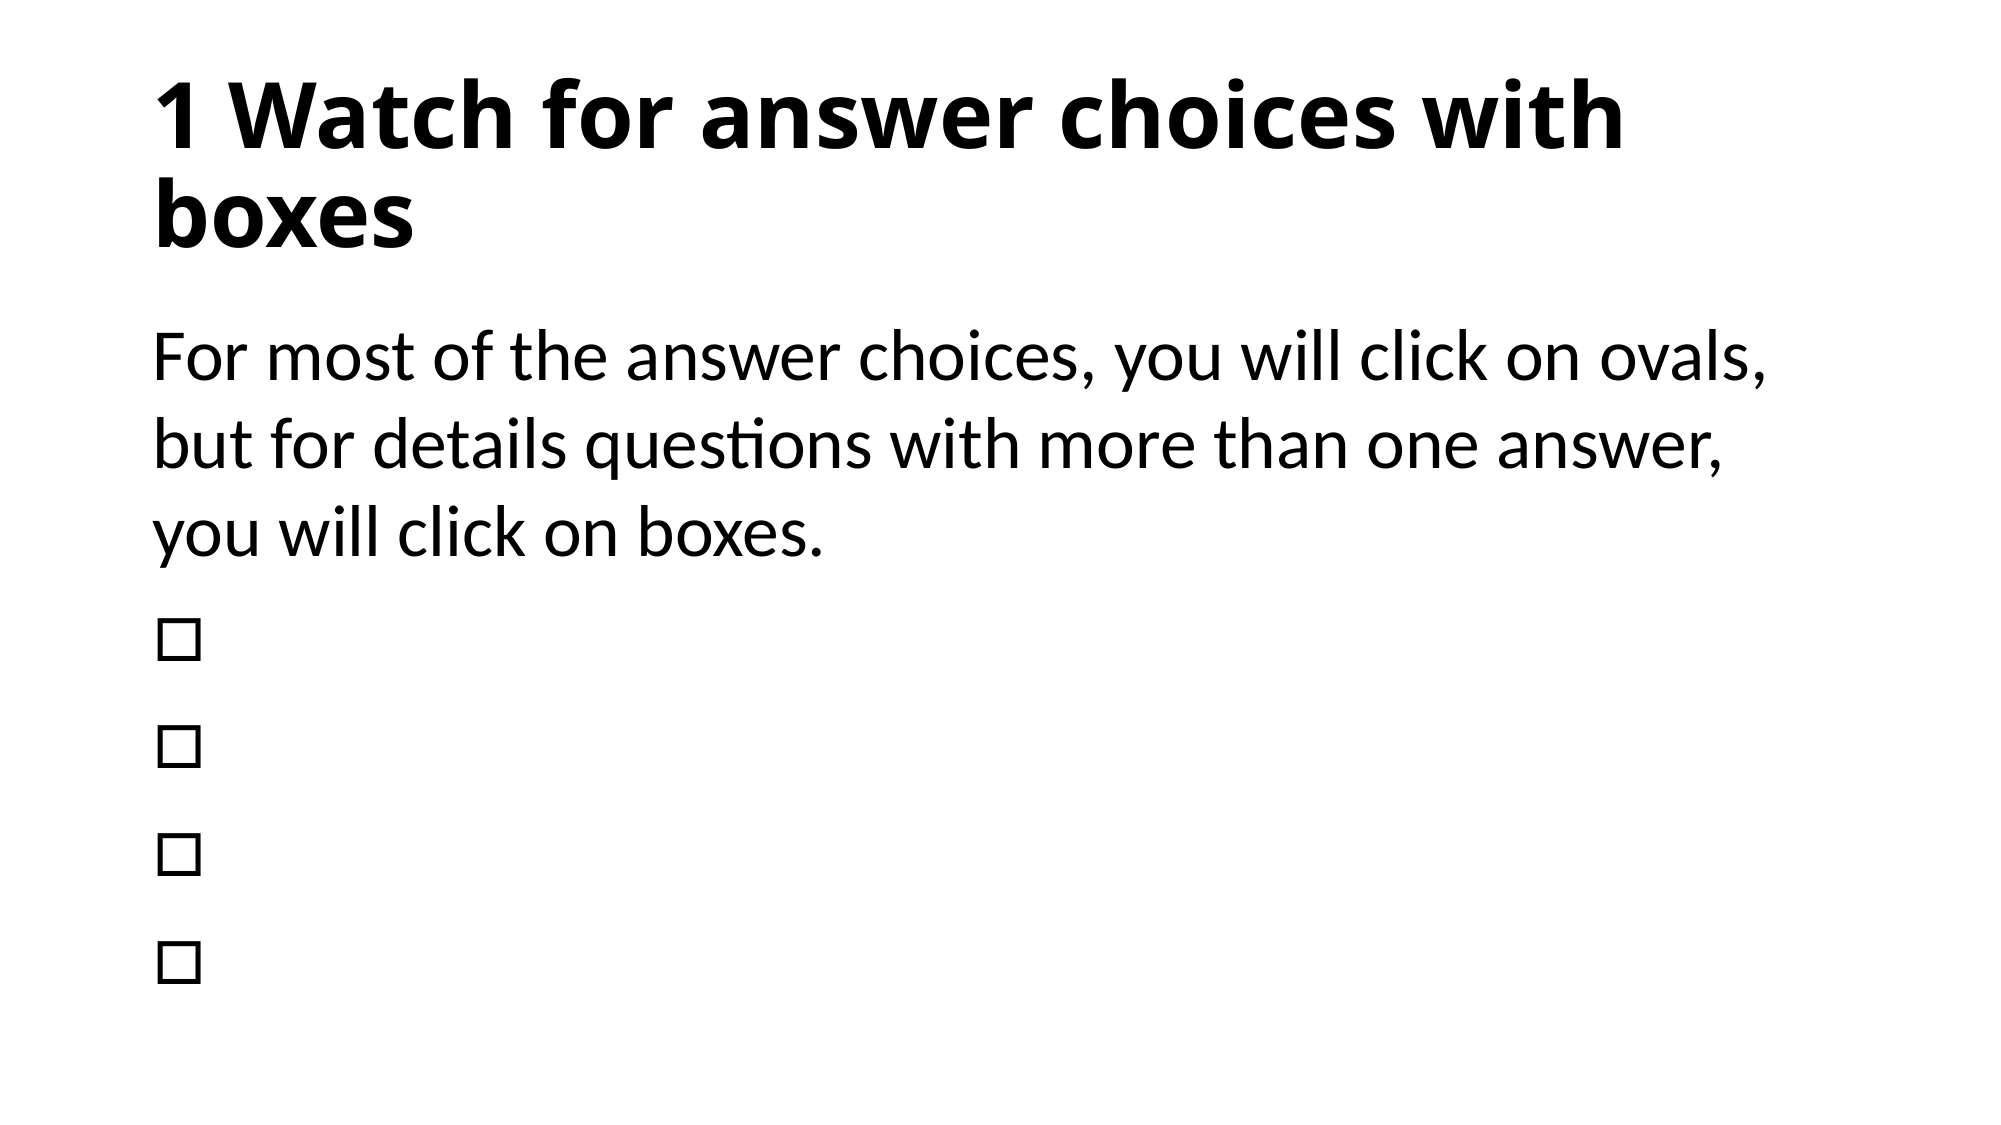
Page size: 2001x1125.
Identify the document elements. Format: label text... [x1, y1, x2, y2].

title 1 Watch for answer choices with boxes [137, 59, 1863, 278]
list For most of the answer choices, you will click on ovals, but for details questions with more than one answer, you will click on boxes. □ □ □ □ [137, 299, 1863, 1014]
